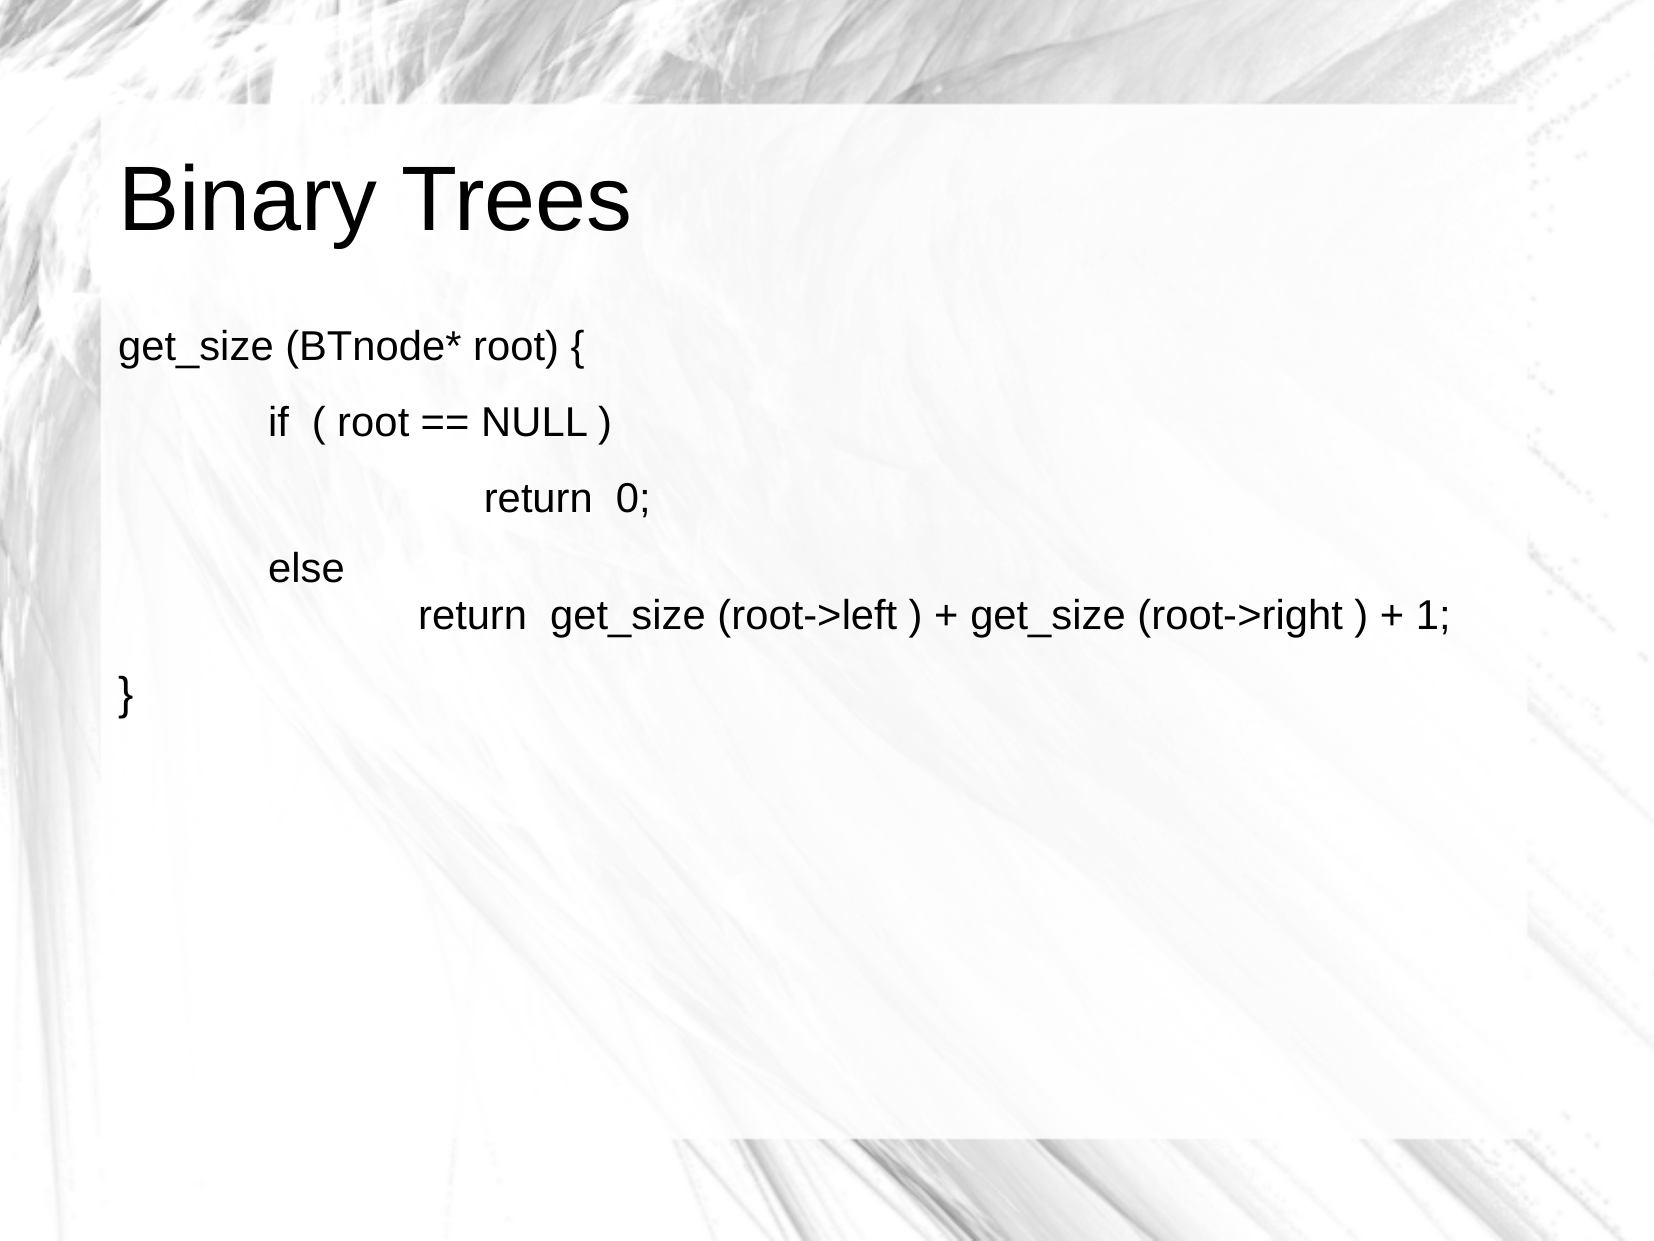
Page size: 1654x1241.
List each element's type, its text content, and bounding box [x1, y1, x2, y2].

list get_size (BTnode* root) { if ( root == NULL ) return 0; else return get_size (root->left ) + get_size (root->right ) + 1; } [118, 319, 1571, 1109]
picture [0, 0, 1654, 1241]
title Binary Trees [118, 93, 1506, 299]
